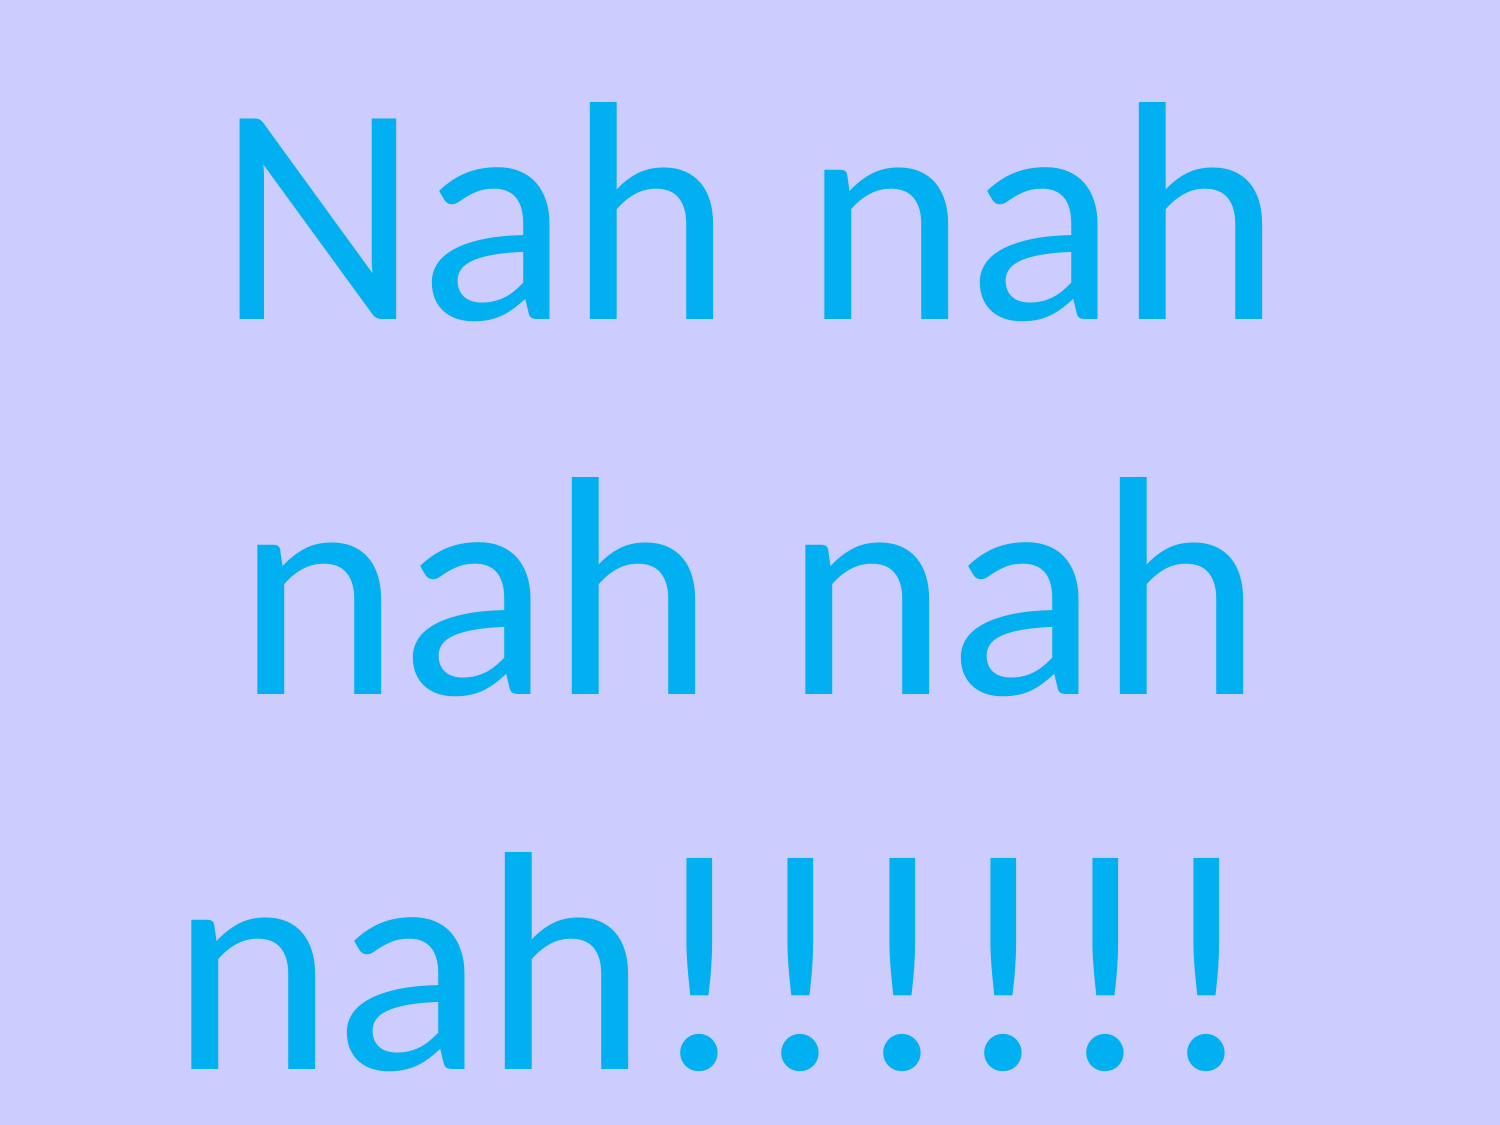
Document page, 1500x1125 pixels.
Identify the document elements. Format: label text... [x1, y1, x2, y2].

text_box Nah nah nah nah nah!!!!!! [0, 0, 1500, 1125]
